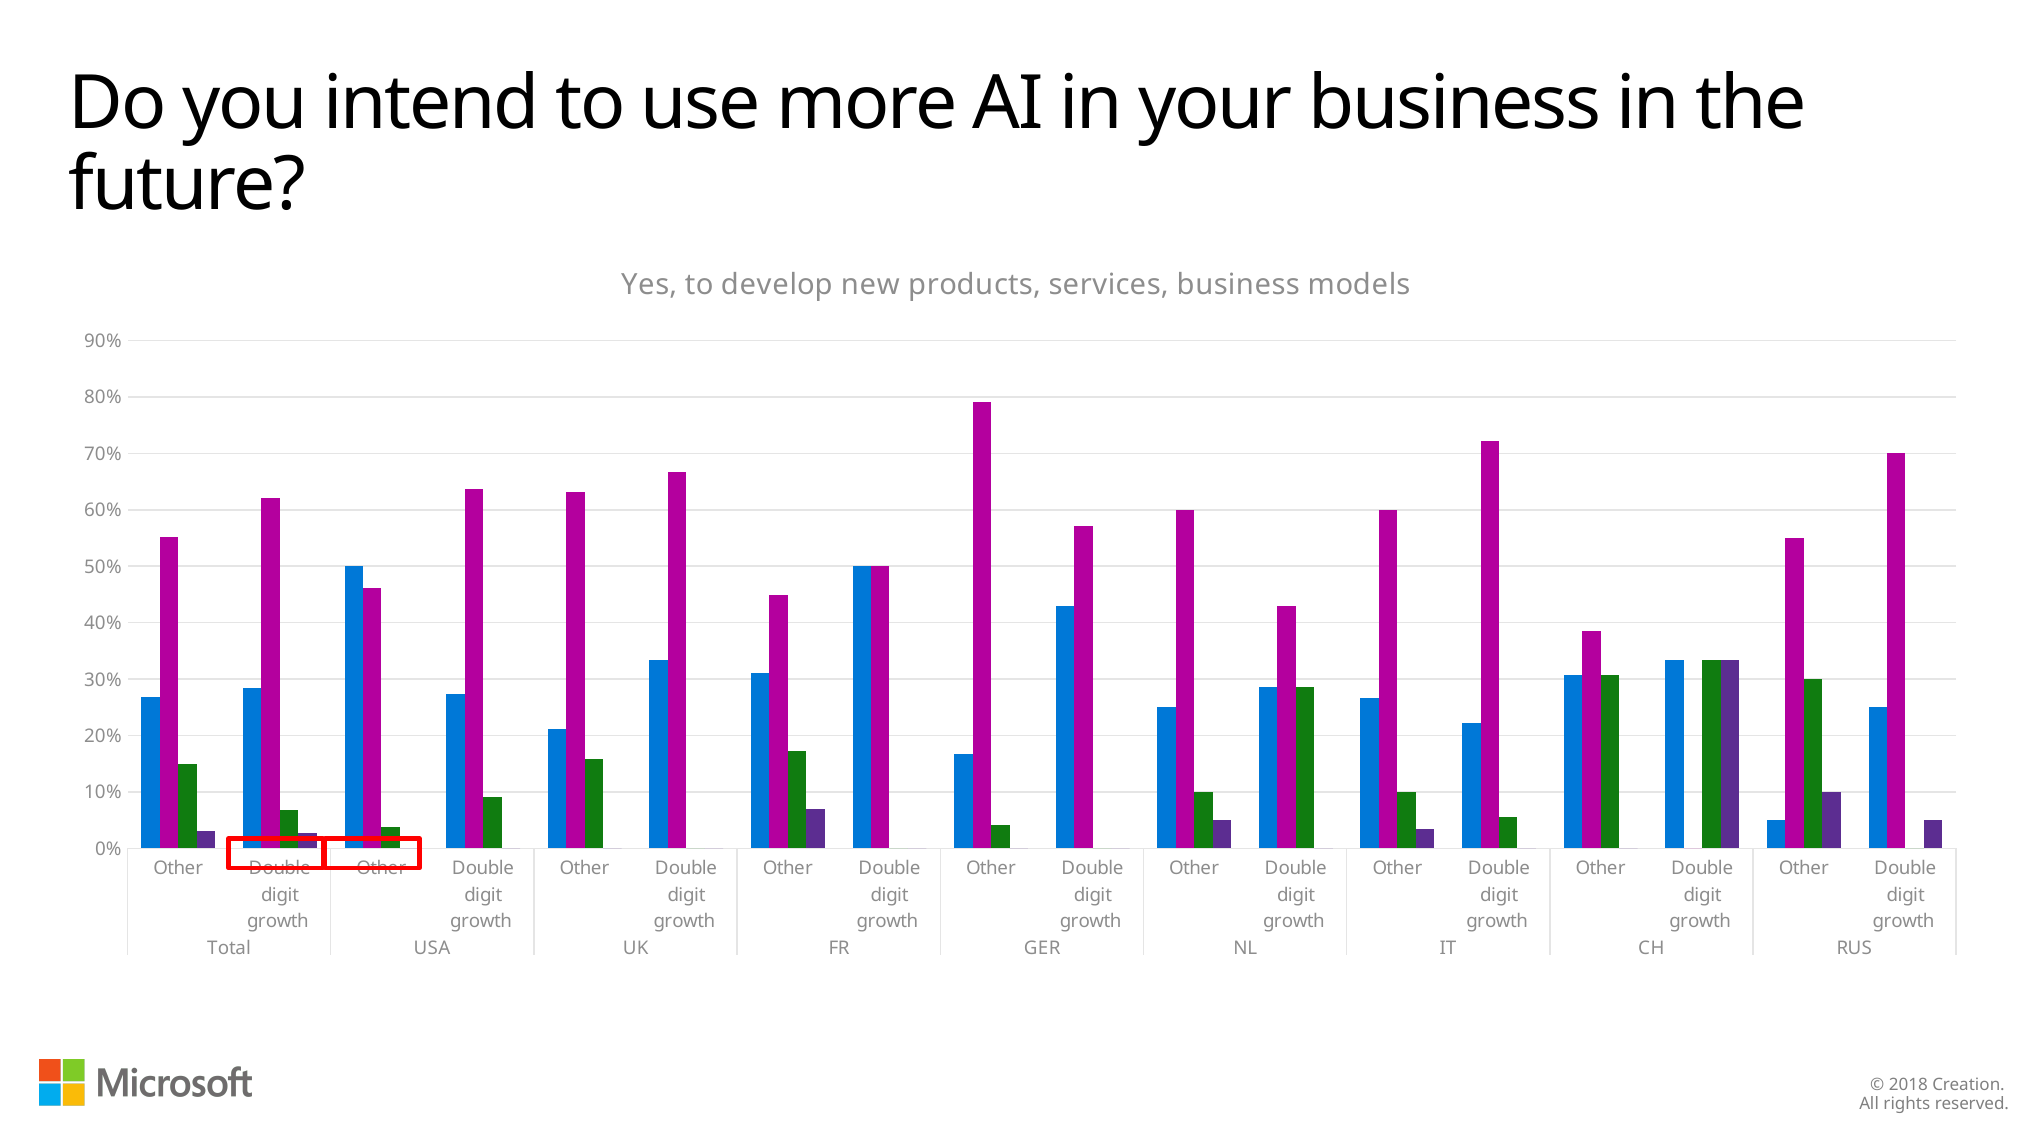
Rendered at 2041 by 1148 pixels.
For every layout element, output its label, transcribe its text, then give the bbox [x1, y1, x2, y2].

text_box © 2018 Creation. All rights reserved. [1751, 1051, 2041, 1148]
picture [39, 1059, 252, 1106]
title Do you intend to use more AI in your business in the future? [45, 48, 1996, 199]
chart [44, 230, 1996, 976]
